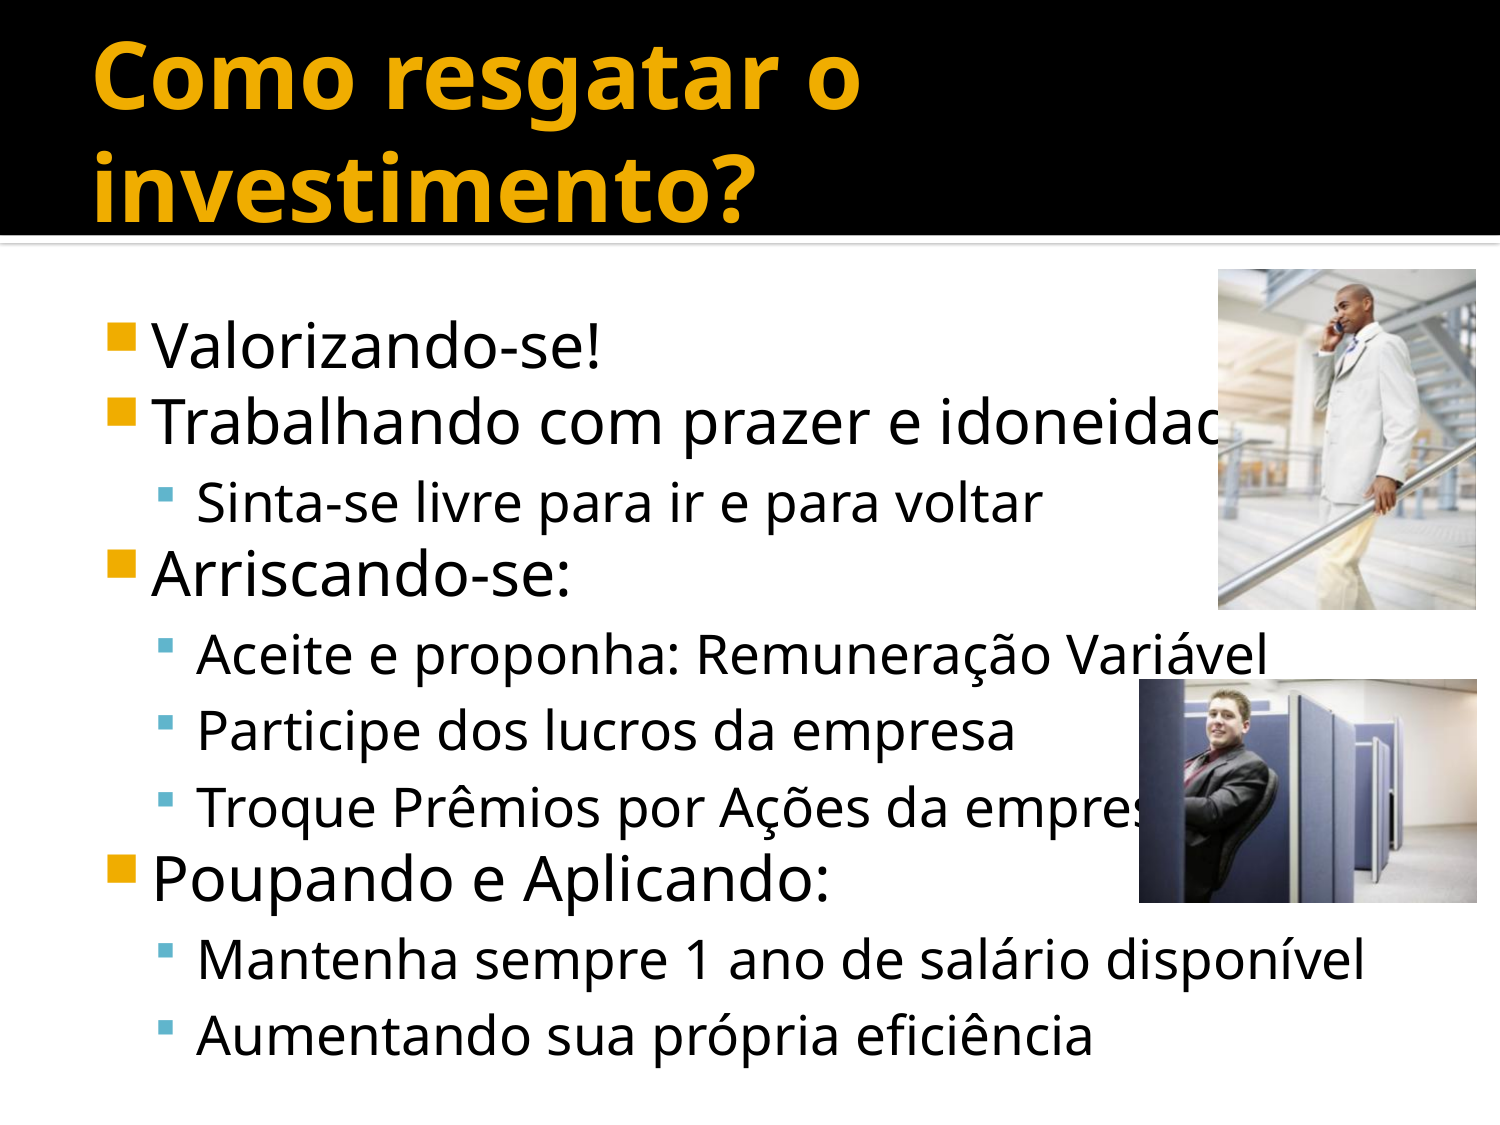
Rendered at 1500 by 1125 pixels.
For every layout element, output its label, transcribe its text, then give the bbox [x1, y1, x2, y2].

title Como resgatar o investimento? [75, 25, 1425, 231]
picture [1218, 269, 1476, 610]
picture [1139, 679, 1477, 903]
list Valorizando-se! Trabalhando com prazer e idoneidade: Sinta-se livre para ir e para voltar Arriscando-se: Aceite e proponha: Remuneração Variável Participe dos lucros da empresa Troque Prêmios por Ações da empresa Poupando e Aplicando: Mantenha sempre 1 ano de salário disponível Aumentando sua própria eficiência [75, 291, 1425, 1090]
